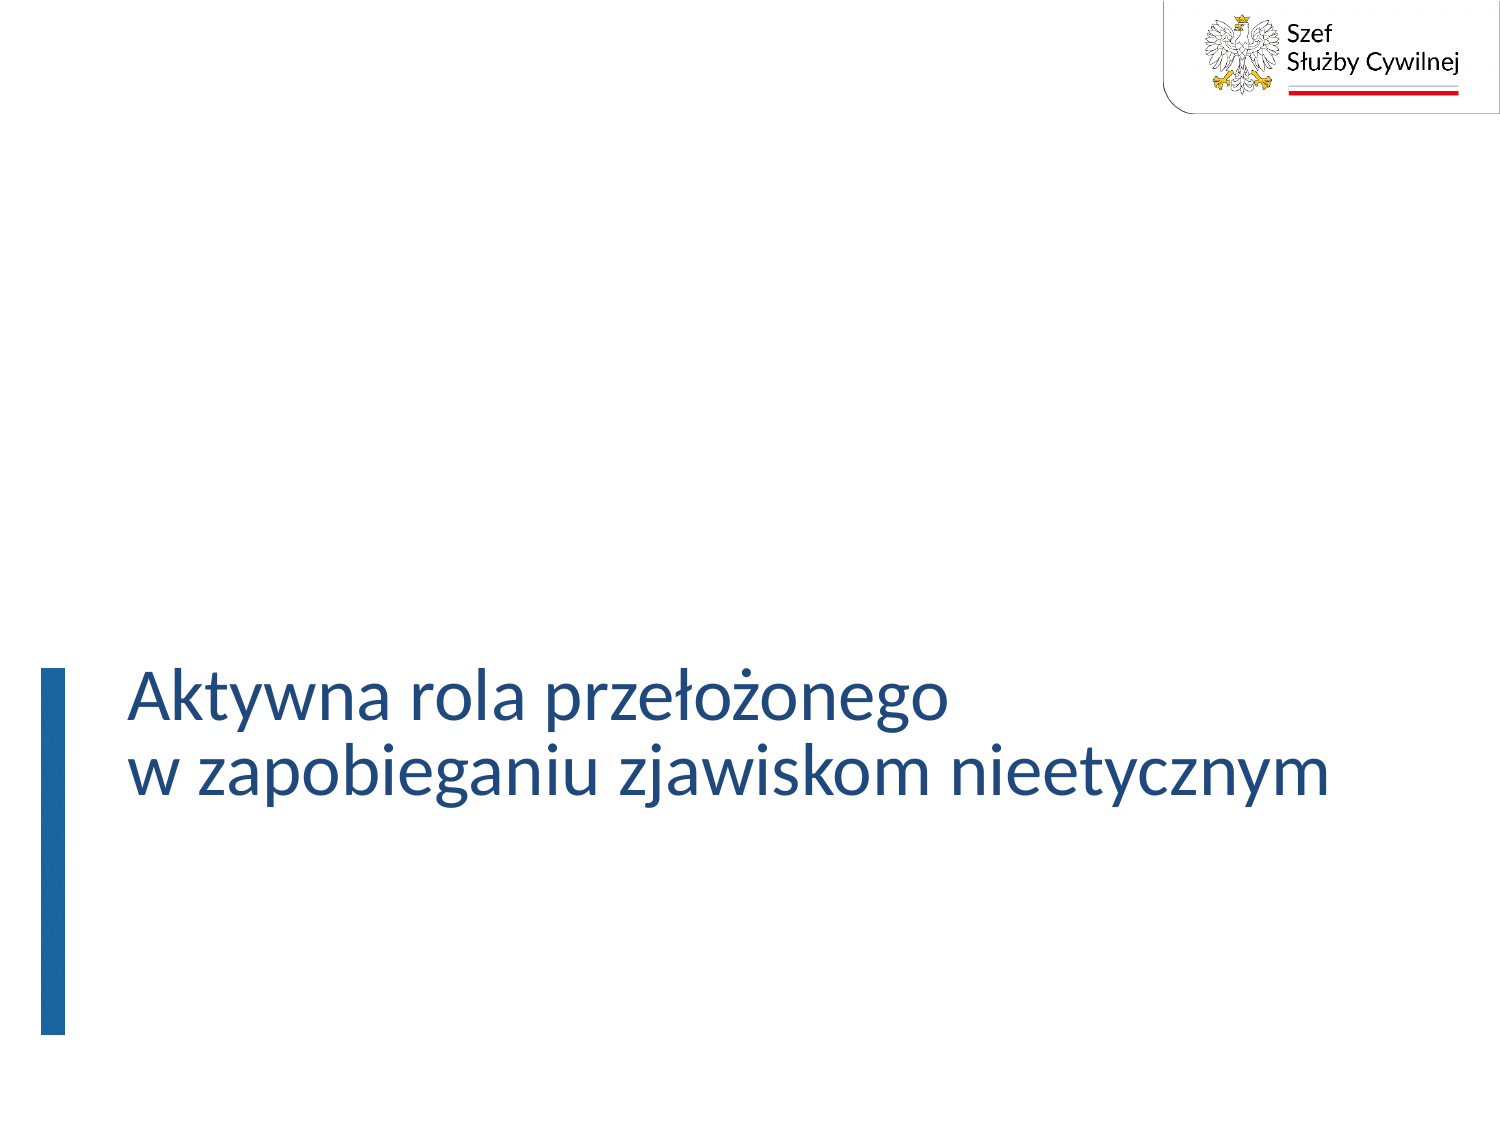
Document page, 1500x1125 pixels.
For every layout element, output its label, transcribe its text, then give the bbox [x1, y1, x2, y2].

title Aktywna rola przełożonego w zapobieganiu zjawiskom nieetycznym [112, 656, 1388, 881]
picture [1163, 0, 1500, 114]
picture [41, 668, 65, 1035]
